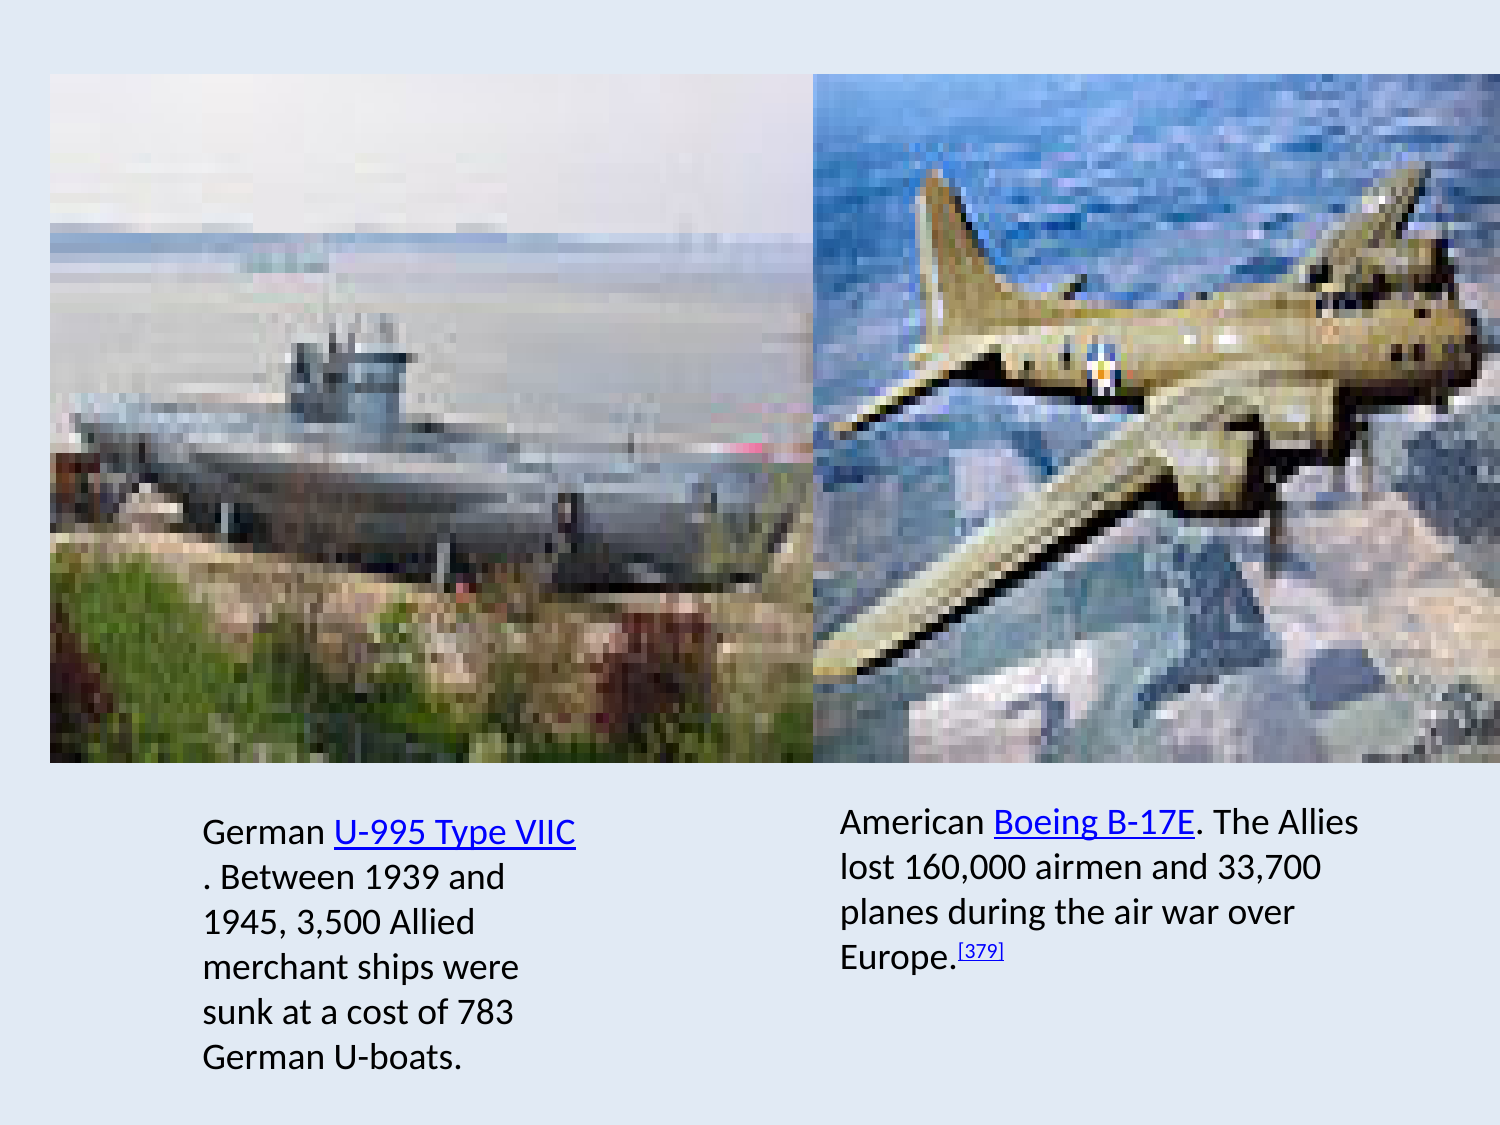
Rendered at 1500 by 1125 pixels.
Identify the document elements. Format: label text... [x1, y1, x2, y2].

text_box German U-995 Type VIIC. Between 1939 and 1945, 3,500 Allied merchant ships were sunk at a cost of 783 German U-boats. [187, 799, 600, 1085]
text_box American Boeing B-17E. The Allies lost 160,000 airmen and 33,700 planes during the air war over Europe.[379] [824, 789, 1413, 985]
picture [49, 74, 813, 763]
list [813, 74, 1500, 763]
